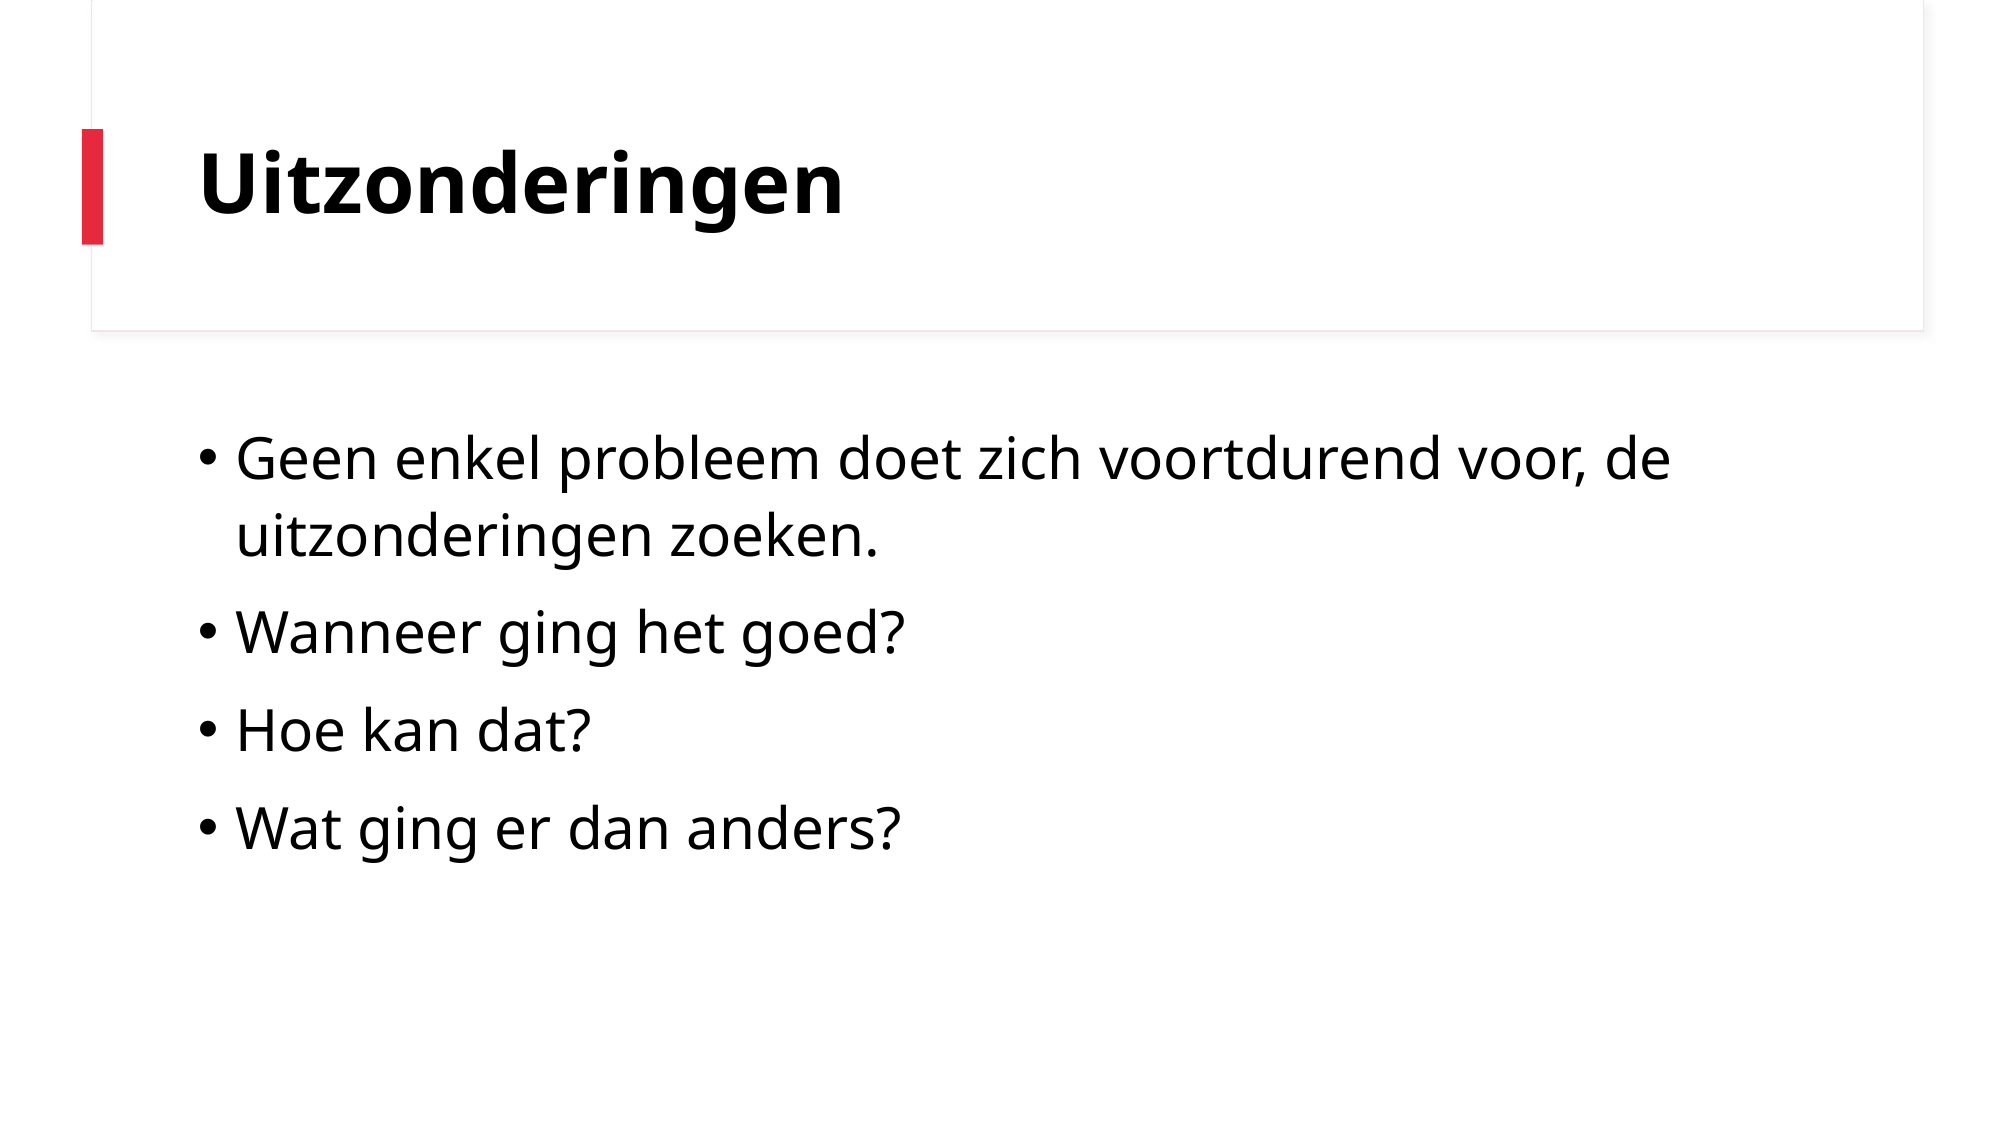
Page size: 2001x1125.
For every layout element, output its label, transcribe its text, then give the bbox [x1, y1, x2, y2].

title Uitzonderingen [183, 90, 1851, 284]
list Geen enkel probleem doet zich voortdurend voor, de uitzonderingen zoeken. Wanneer ging het goed? Hoe kan dat? Wat ging er dan anders? [183, 406, 1851, 1013]
